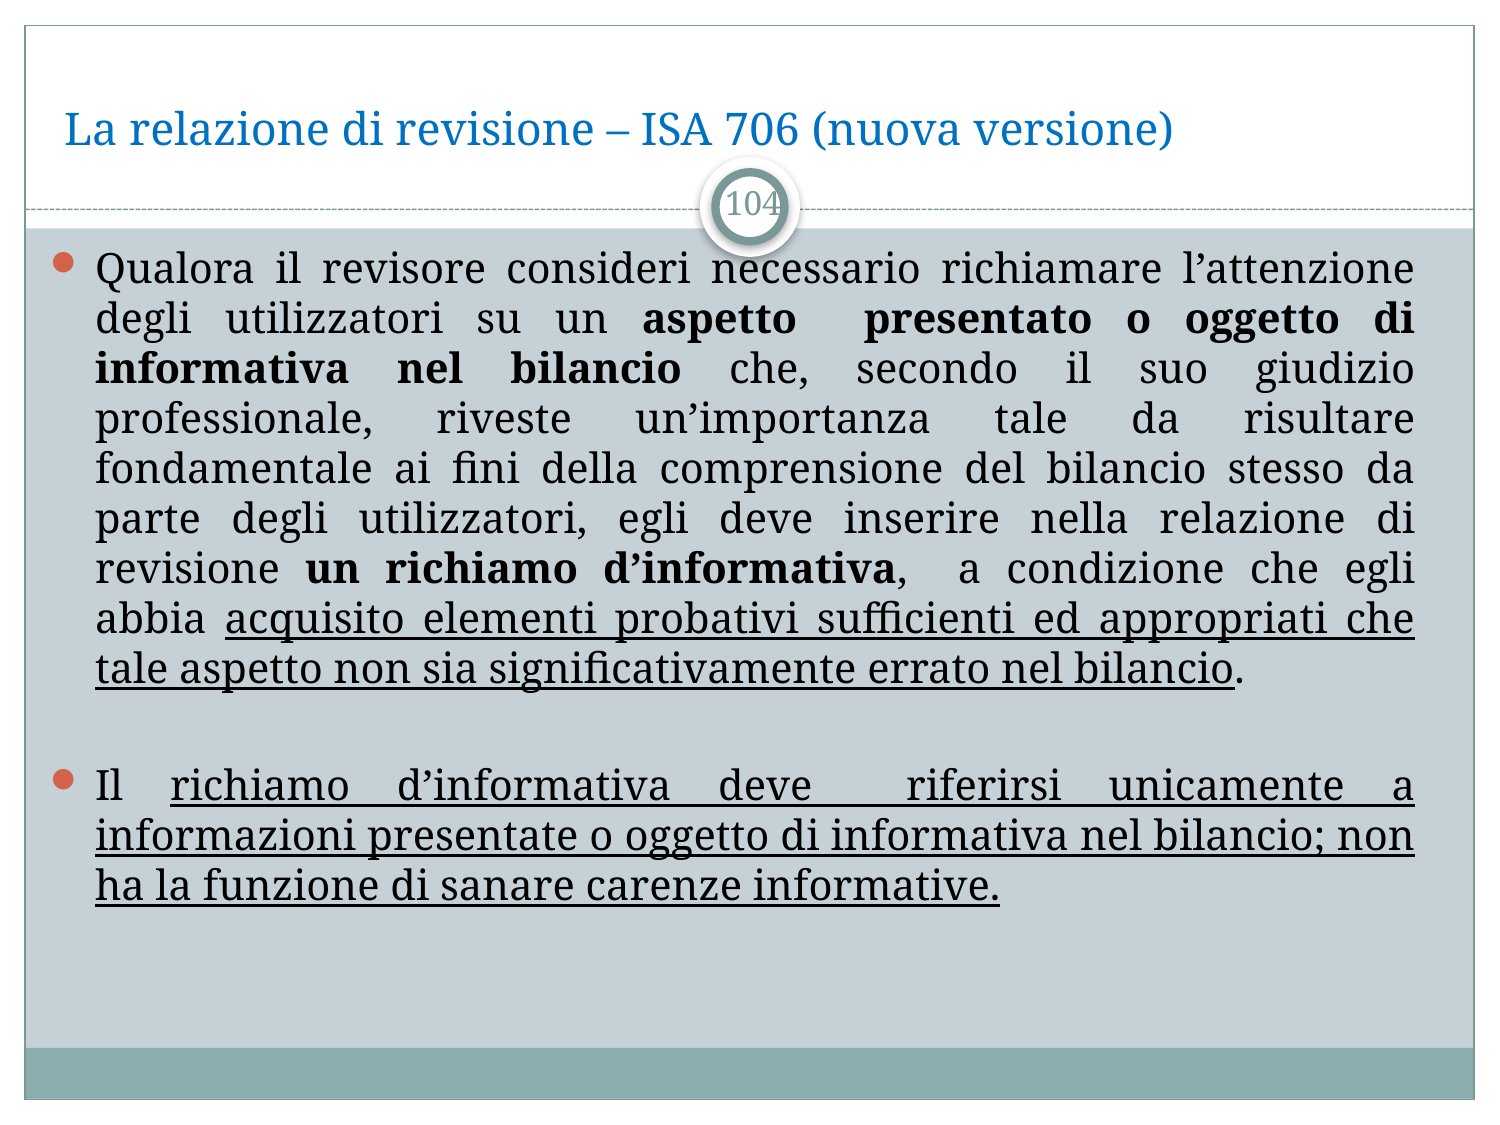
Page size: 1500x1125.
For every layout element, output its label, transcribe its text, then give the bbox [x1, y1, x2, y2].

list Qualora il revisore consideri necessario richiamare l’attenzione degli utilizzatori su un aspetto presentato o oggetto di informativa nel bilancio che, secondo il suo giudizio professionale, riveste un’importanza tale da risultare fondamentale ai fini della comprensione del bilancio stesso da parte degli utilizzatori, egli deve inserire nella relazione di revisione un richiamo d’informativa, a condizione che egli abbia acquisito elementi probativi sufficienti ed appropriati che tale aspetto non sia significativamente errato nel bilancio. Il richiamo d’informativa deve riferirsi unicamente a informazioni presentate o oggetto di informativa nel bilancio; non ha la funzione di sanare carenze informative. [35, 234, 1431, 985]
slide_number 104 [715, 168, 791, 241]
title La relazione di revisione – ISA 706 (nuova versione) [49, 37, 1450, 162]
